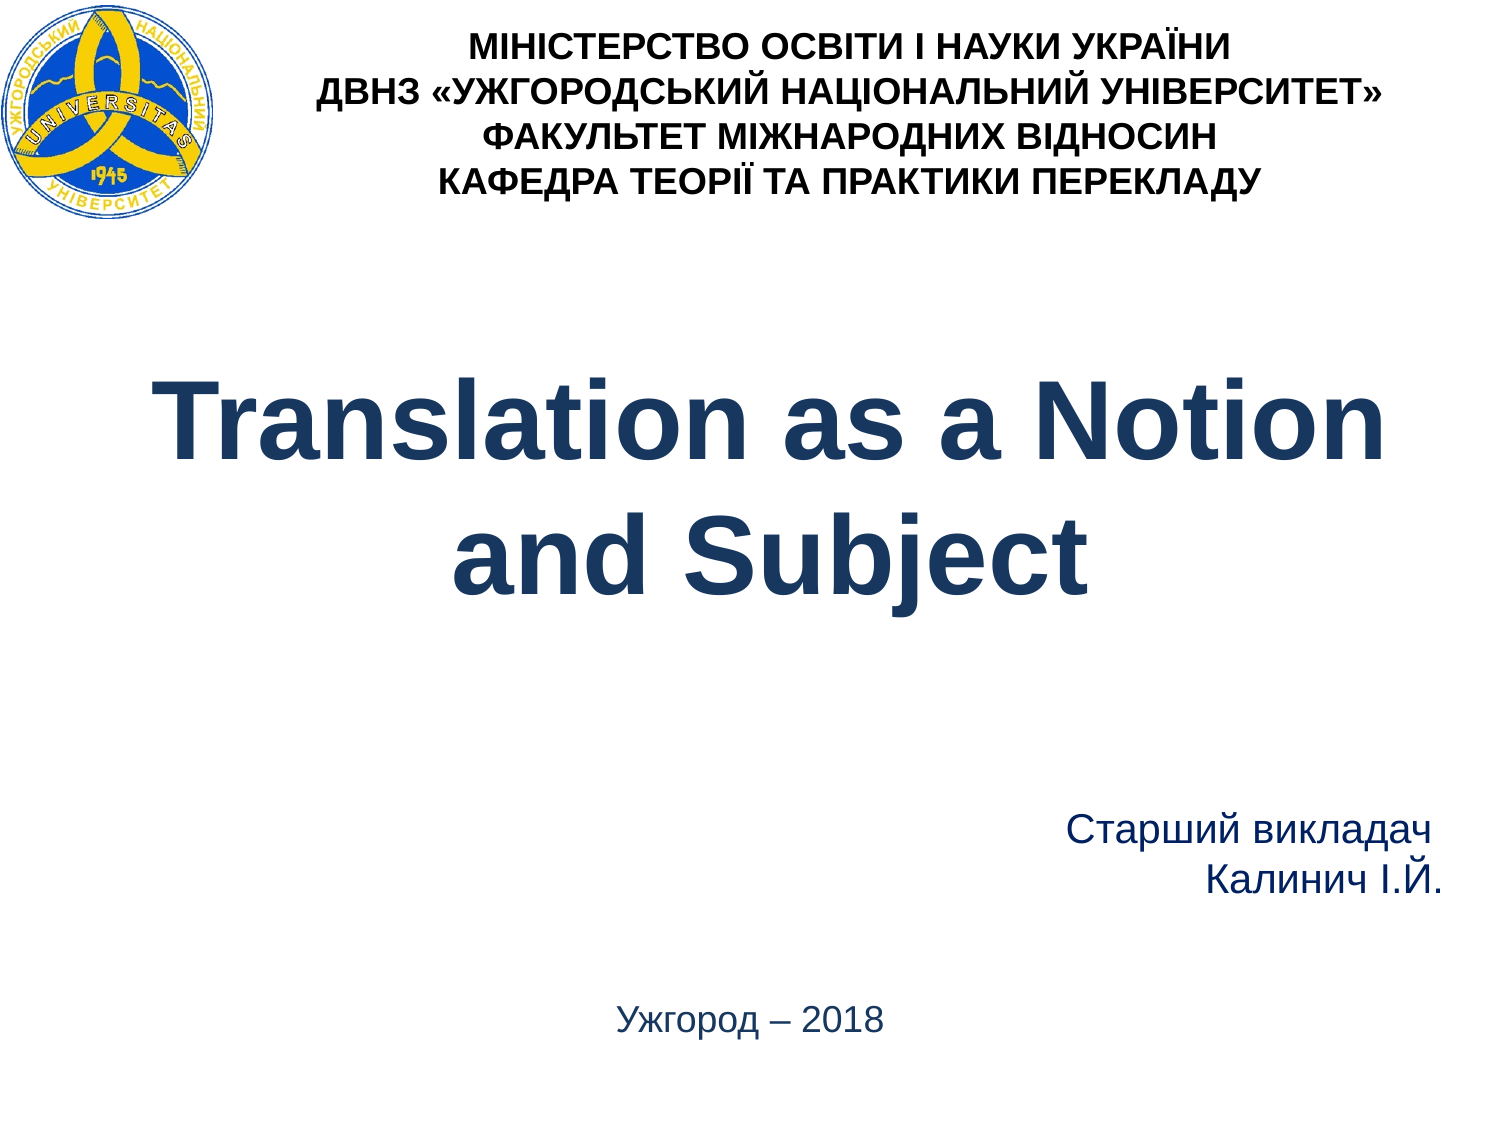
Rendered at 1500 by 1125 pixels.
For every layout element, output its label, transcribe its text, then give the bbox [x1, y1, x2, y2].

text_box МІНІСТЕРСТВО ОСВІТИ І НАУКИ УКРАЇНИ ДВНЗ «УЖГОРОДСЬКИЙ НАЦІОНАЛЬНИЙ УНІВЕРСИТЕТ» ФАКУЛЬТЕТ МІЖНАРОДНИХ ВІДНОСИН КАФЕДРА ТЕОРІЇ ТА ПРАКТИКИ ПЕРЕКЛАДУ [217, 14, 1490, 210]
picture [1, 5, 213, 219]
text_box Старший викладач Калинич І.Й. [797, 774, 1459, 929]
title Translation as a Notion and Subject [52, 361, 1488, 634]
subtitle Ужгород – 2018 [153, 987, 1347, 1083]
